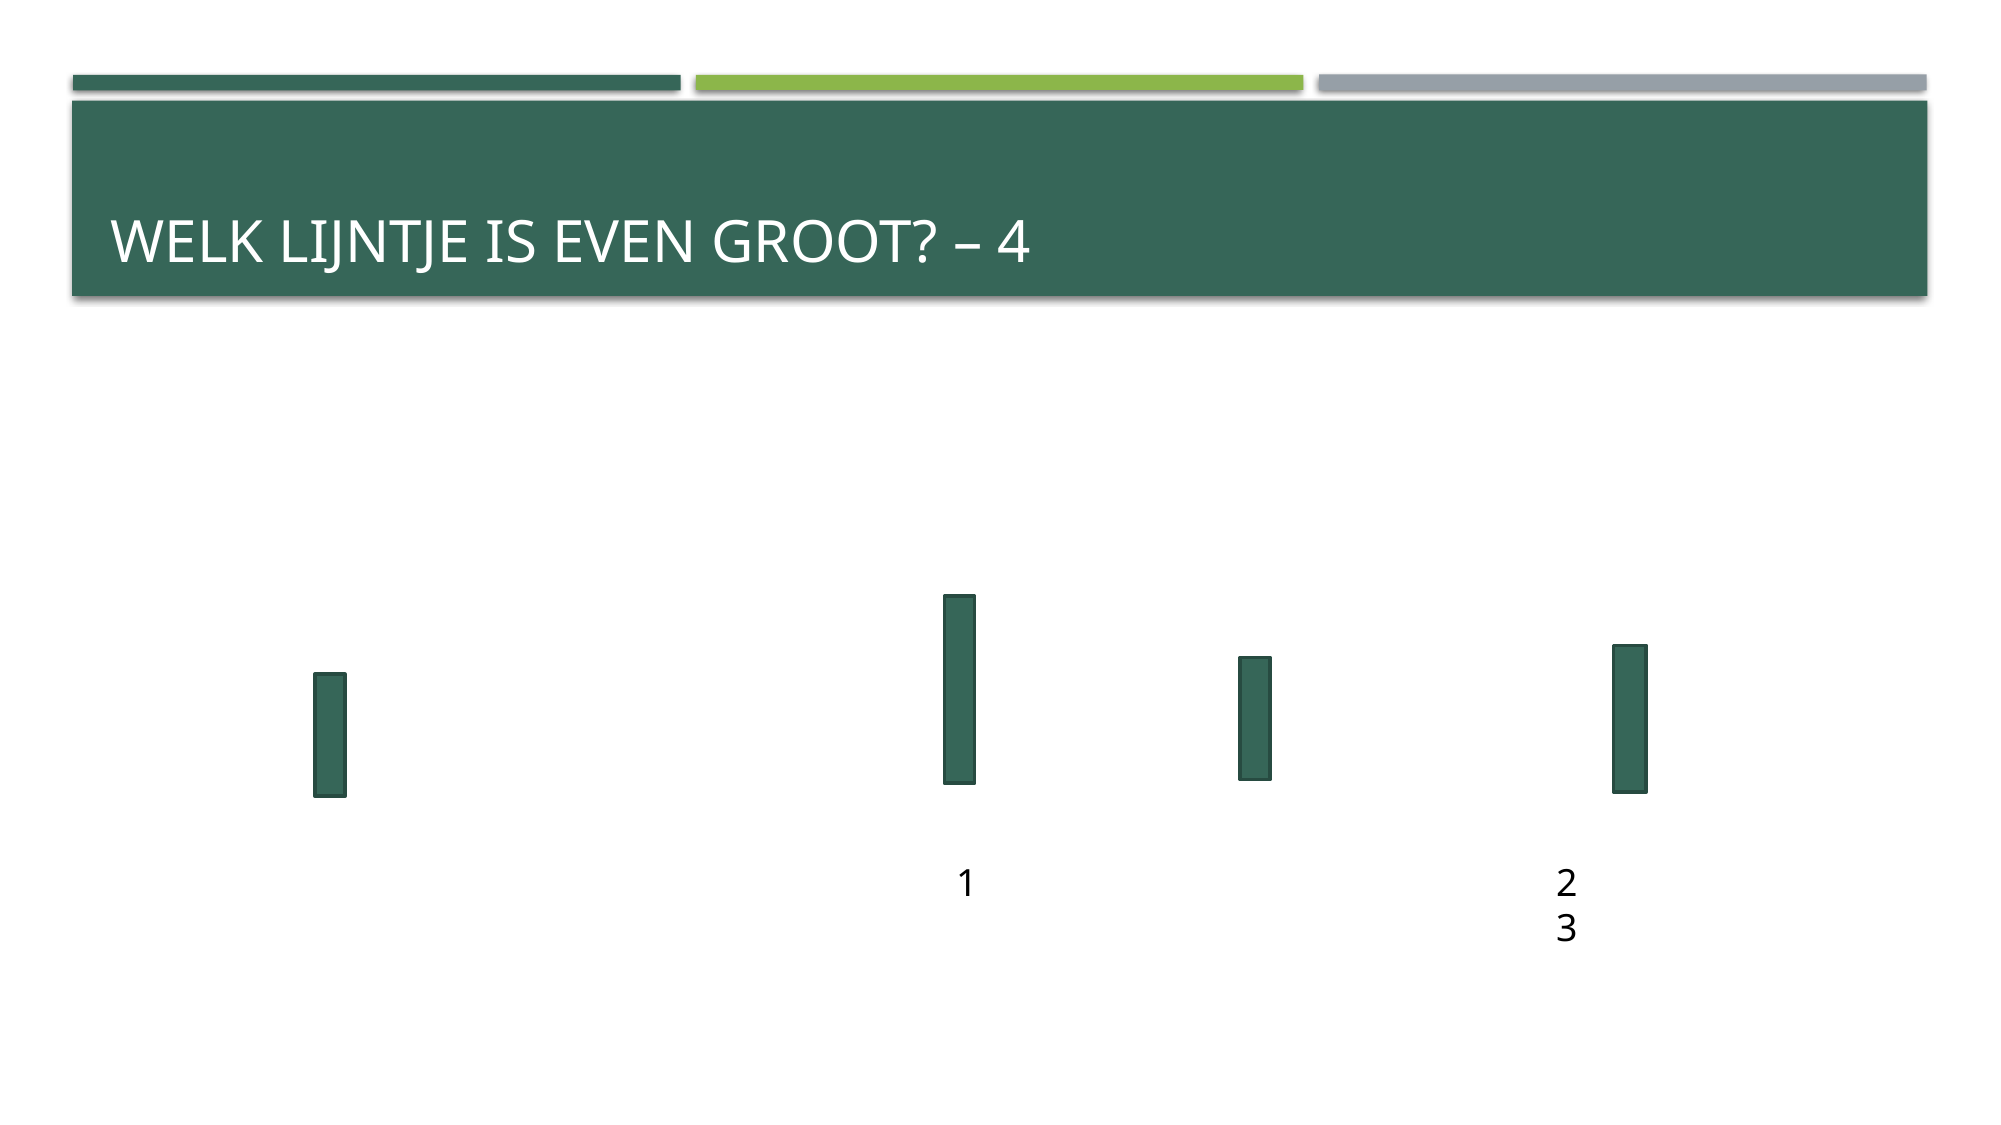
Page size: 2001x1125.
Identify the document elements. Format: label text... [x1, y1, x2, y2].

text_box [313, 672, 347, 798]
text_box 1 2 3 [941, 851, 1781, 957]
text_box [1238, 656, 1272, 781]
text_box [943, 594, 976, 785]
title Welk lijntje is even groot? – 4 [95, 115, 1905, 282]
text_box [1612, 644, 1648, 794]
